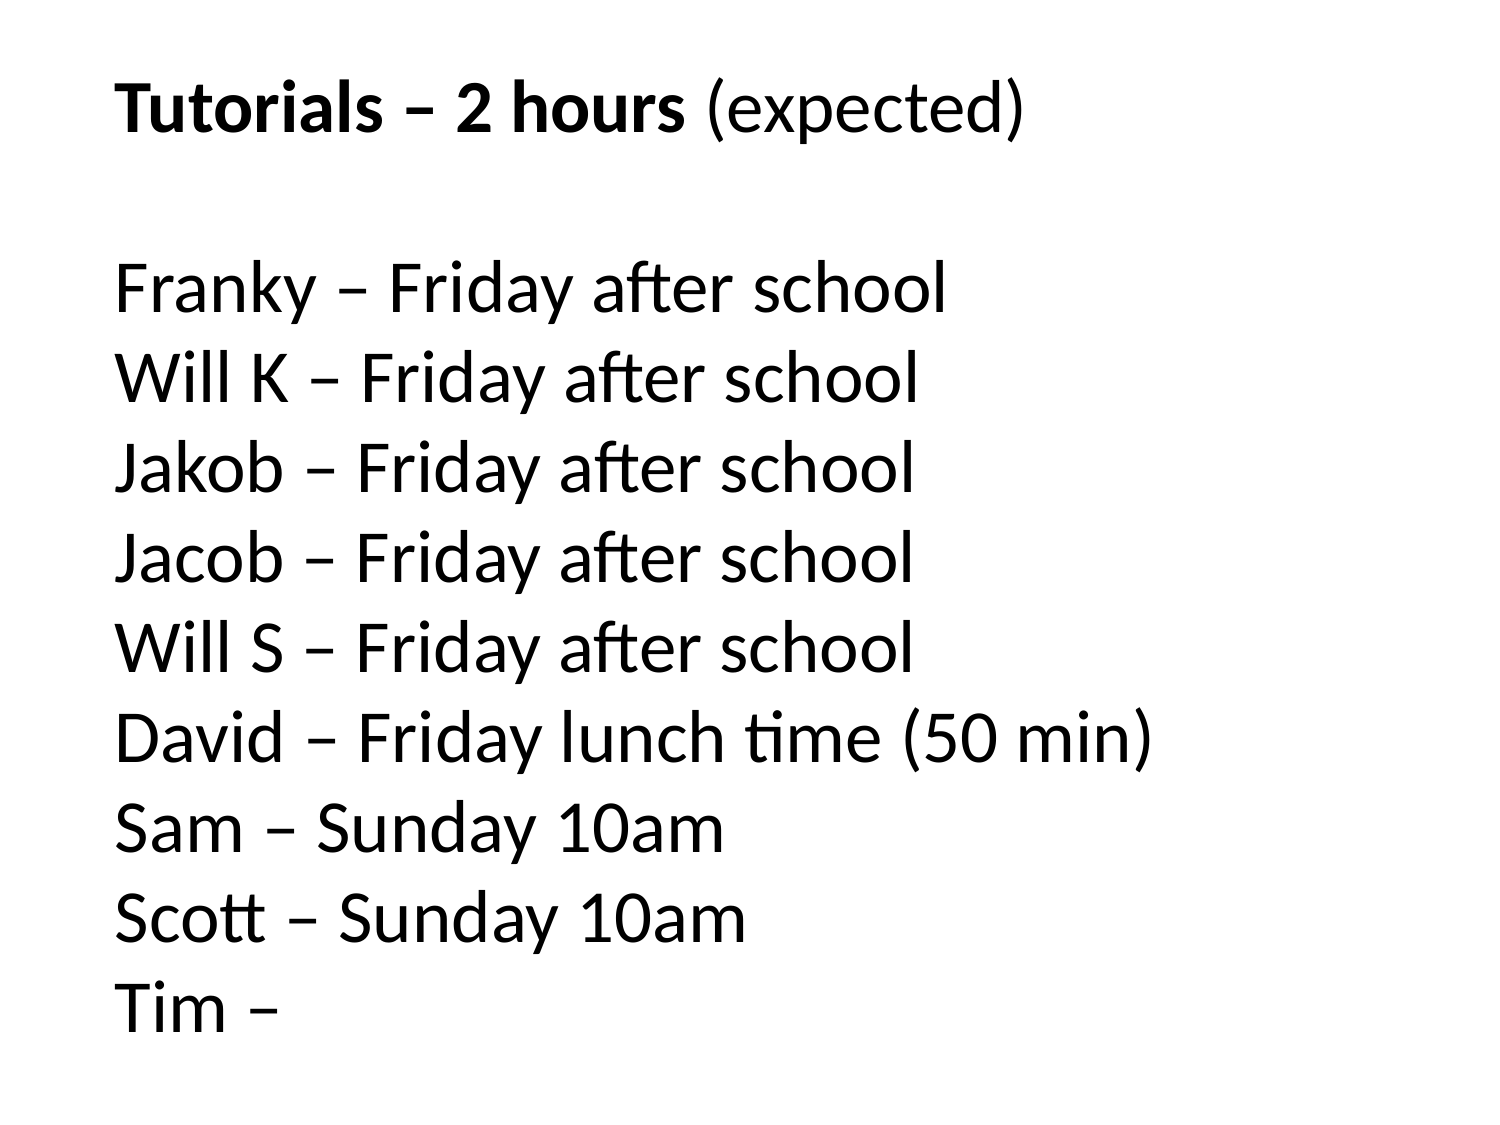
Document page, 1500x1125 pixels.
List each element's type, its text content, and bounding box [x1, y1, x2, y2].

text_box Tutorials – 2 hours (expected) Franky – Friday after school Will K – Friday after school Jakob – Friday after school Jacob – Friday after school Will S – Friday after school David – Friday lunch time (50 min) Sam – Sunday 10am Scott – Sunday 10am Tim – [99, 49, 1413, 1055]
